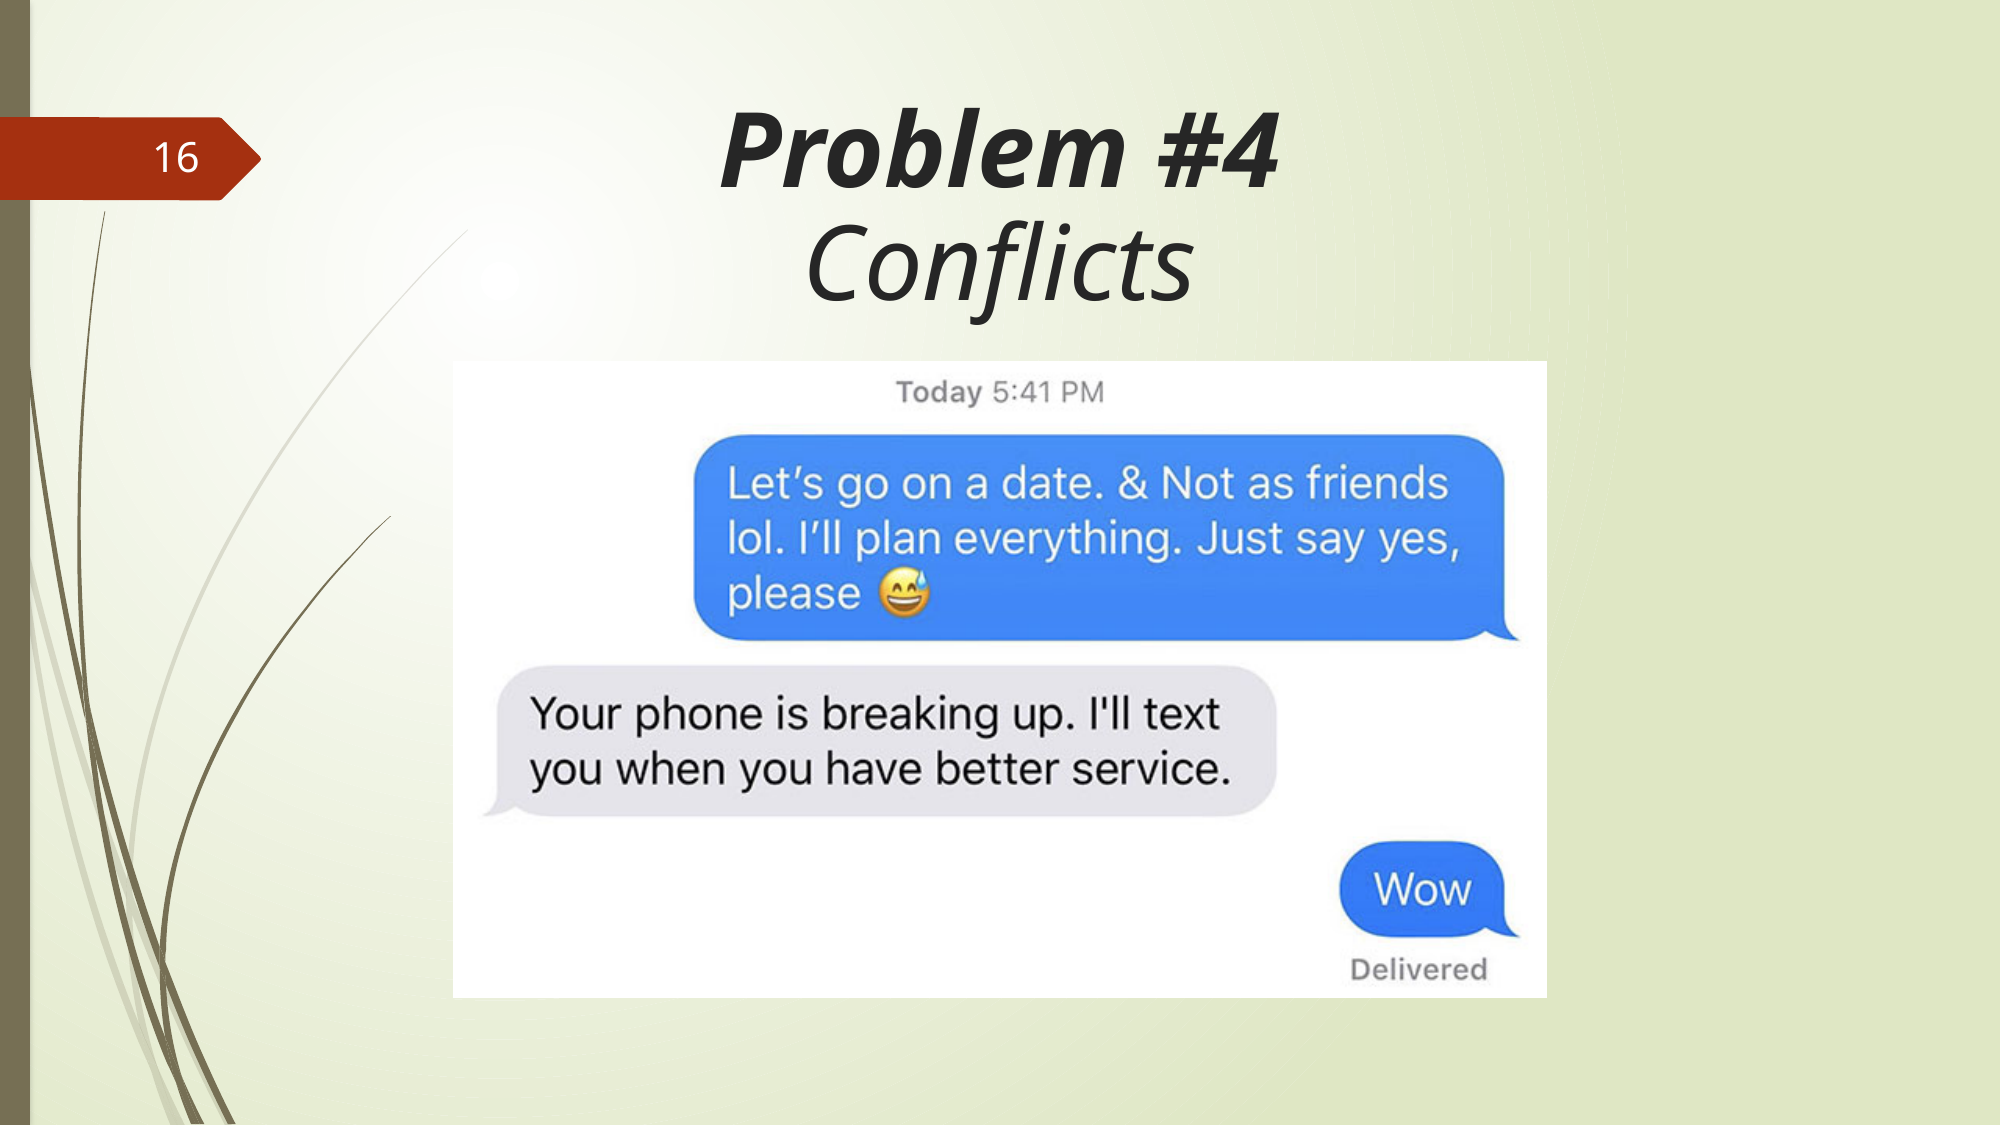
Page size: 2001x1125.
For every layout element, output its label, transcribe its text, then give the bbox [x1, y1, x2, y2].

picture [452, 361, 1548, 998]
slide_number 16 [87, 129, 216, 190]
text_box Problem #4 Conflicts [319, 90, 1681, 1011]
